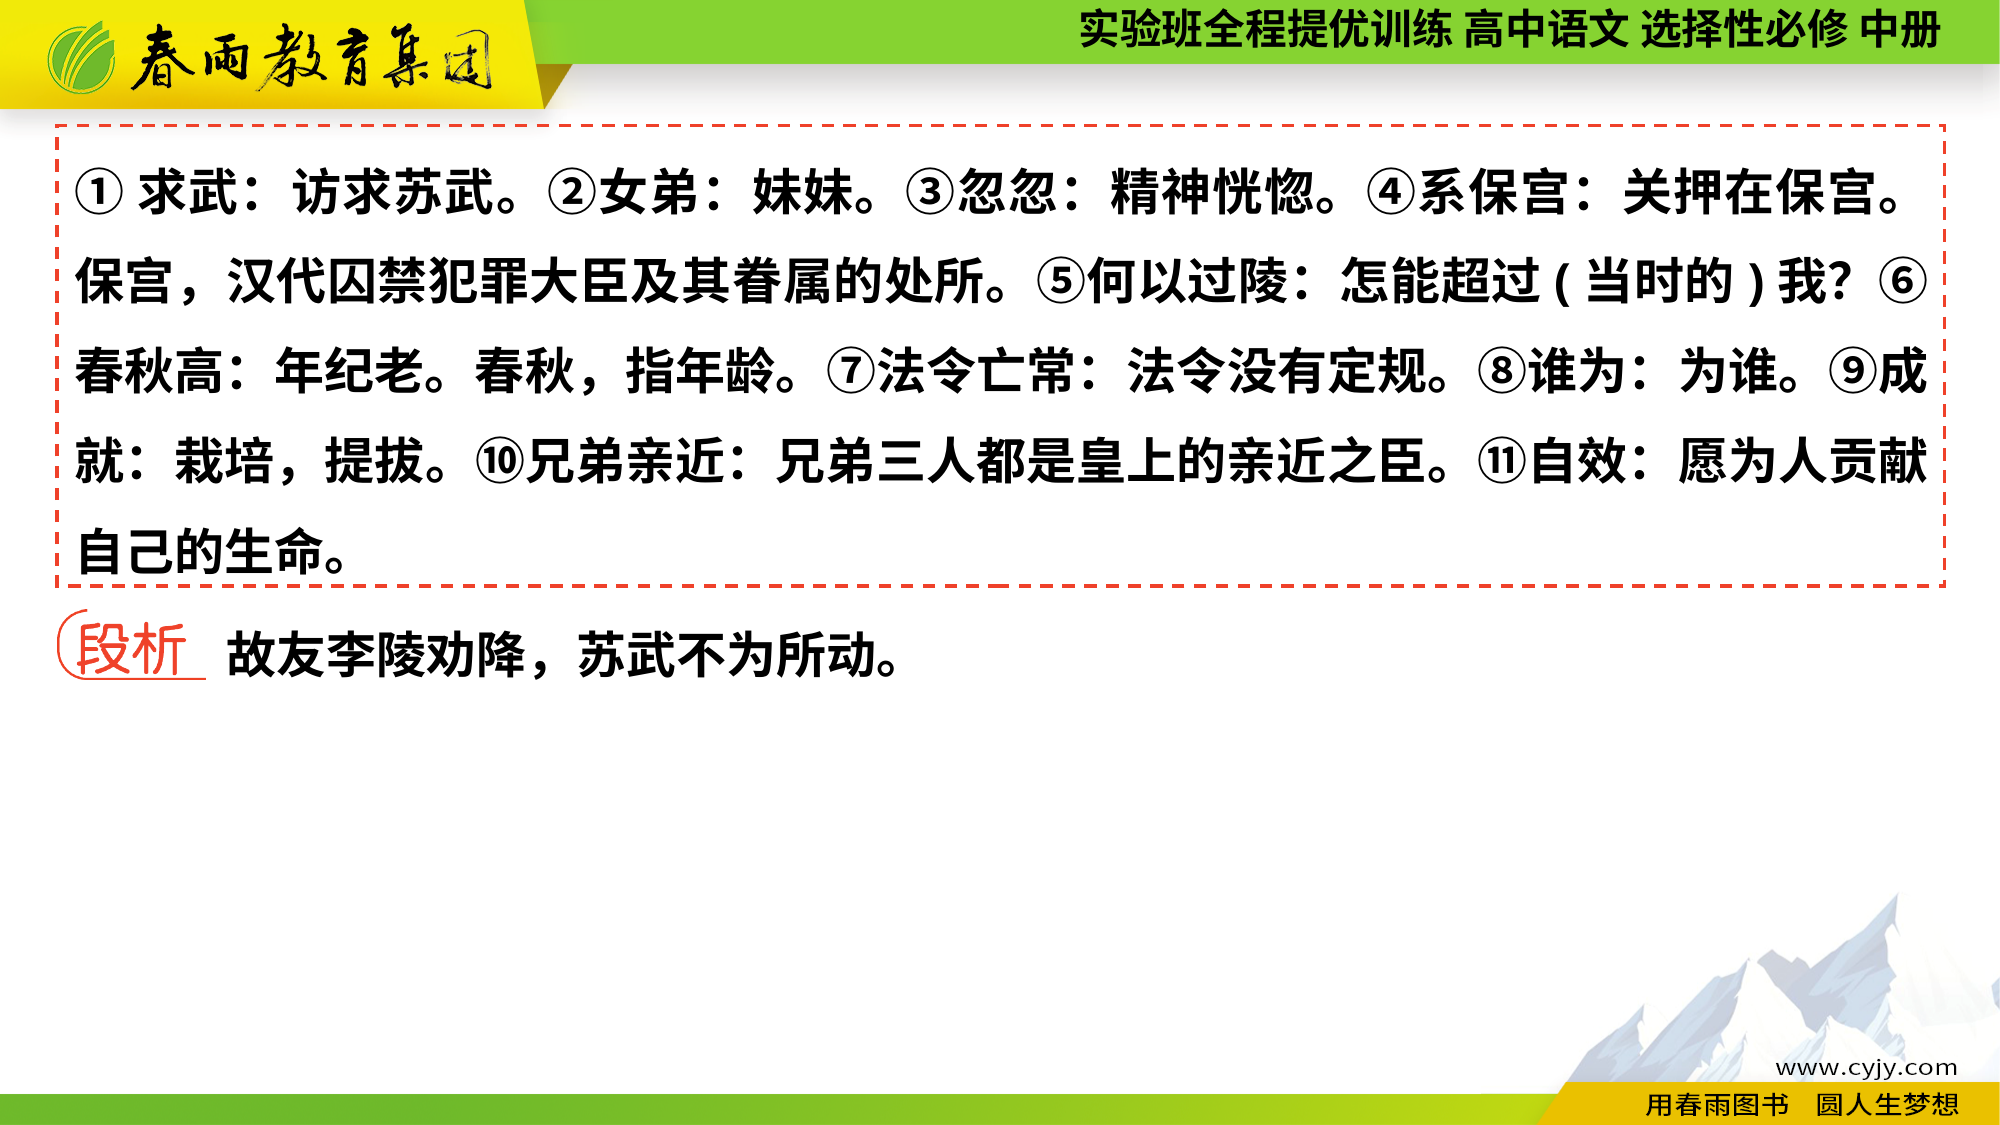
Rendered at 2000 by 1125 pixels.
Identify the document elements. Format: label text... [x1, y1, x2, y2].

list ①求武：访求苏武。②女弟：妹妹。③忽忽：精神恍惚。④系保宫：关押在保宫。保宫，汉代囚禁犯罪大臣及其眷属的处所。⑤何以过陵：怎能超过(当时的)我？⑥春秋高：年纪老。春秋，指年龄。⑦法令亡常：法令没有定规。⑧谁为：为谁。⑨成就：栽培，提拔。⑩兄弟亲近：兄弟三人都是皇上的亲近之臣。⑪自效：愿为人贡献自己的生命。 [942, 587, 1944, 592]
text_box [57, 125, 1945, 587]
picture [0, 0, 2000, 1125]
text_box 故友李陵劝降，苏武不为所动。 [211, 586, 942, 691]
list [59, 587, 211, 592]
